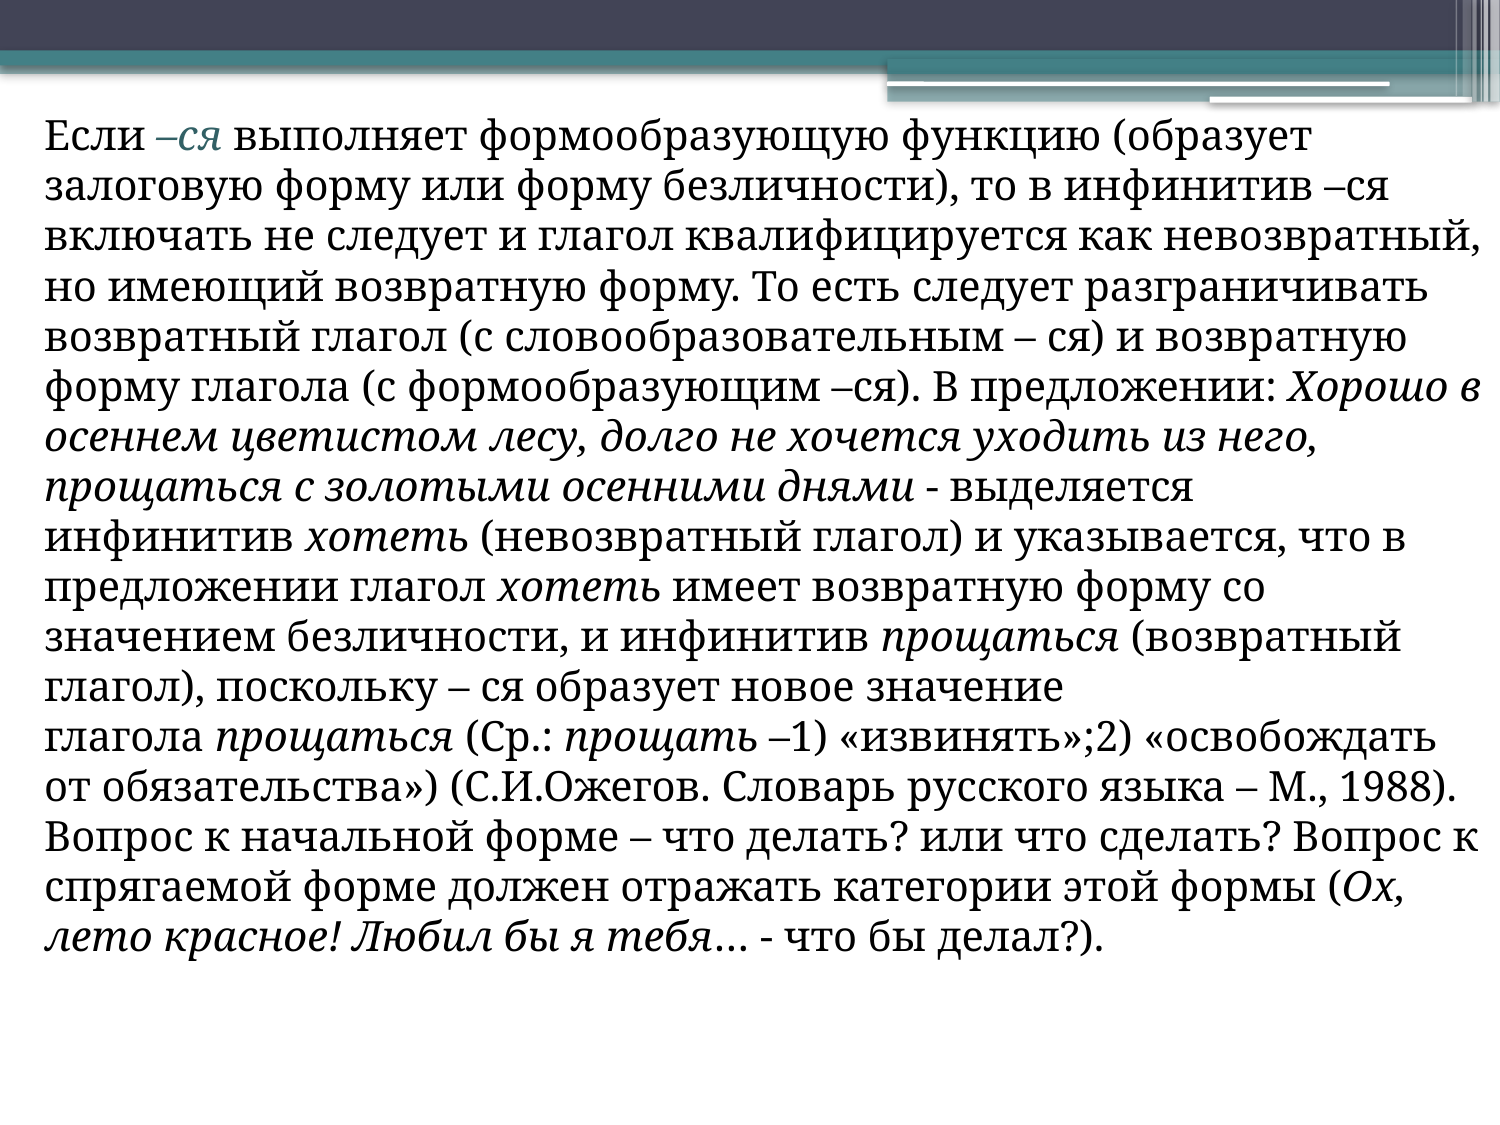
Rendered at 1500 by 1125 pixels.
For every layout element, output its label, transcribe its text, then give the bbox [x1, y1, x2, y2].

text_box Если –ся выполняет формообразующую функцию (образует залоговую форму или форму безличности), то в инфинитив –ся включать не следует и глагол квалифицируется как невозвратный, но имеющий возвратную форму. То есть следует разграничивать возвратный глагол (с словообразовательным – ся) и возвратную форму глагола (с формообразующим –ся). В предложении: Хорошо в осеннем цветистом лесу, долго не хочется уходить из него, прощаться с золотыми осенними днями - выделяется инфинитив хотеть (невозвратный глагол) и указывается, что в предложении глагол хотеть имеет возвратную форму со значением безличности, и инфинитив прощаться (возвратный глагол), поскольку – ся образует новое значение глагола прощаться (Ср.: прощать –1) «извинять»;2) «освобождать от обязательства») (С.И.Ожегов. Словарь русского языка – М., 1988). Вопрос к начальной форме – что делать? или что сделать? Вопрос к спрягаемой форме должен отражать категории этой формы (Ох, лето красное! Любил бы я тебя… - что бы делал?). [29, 101, 1500, 967]
